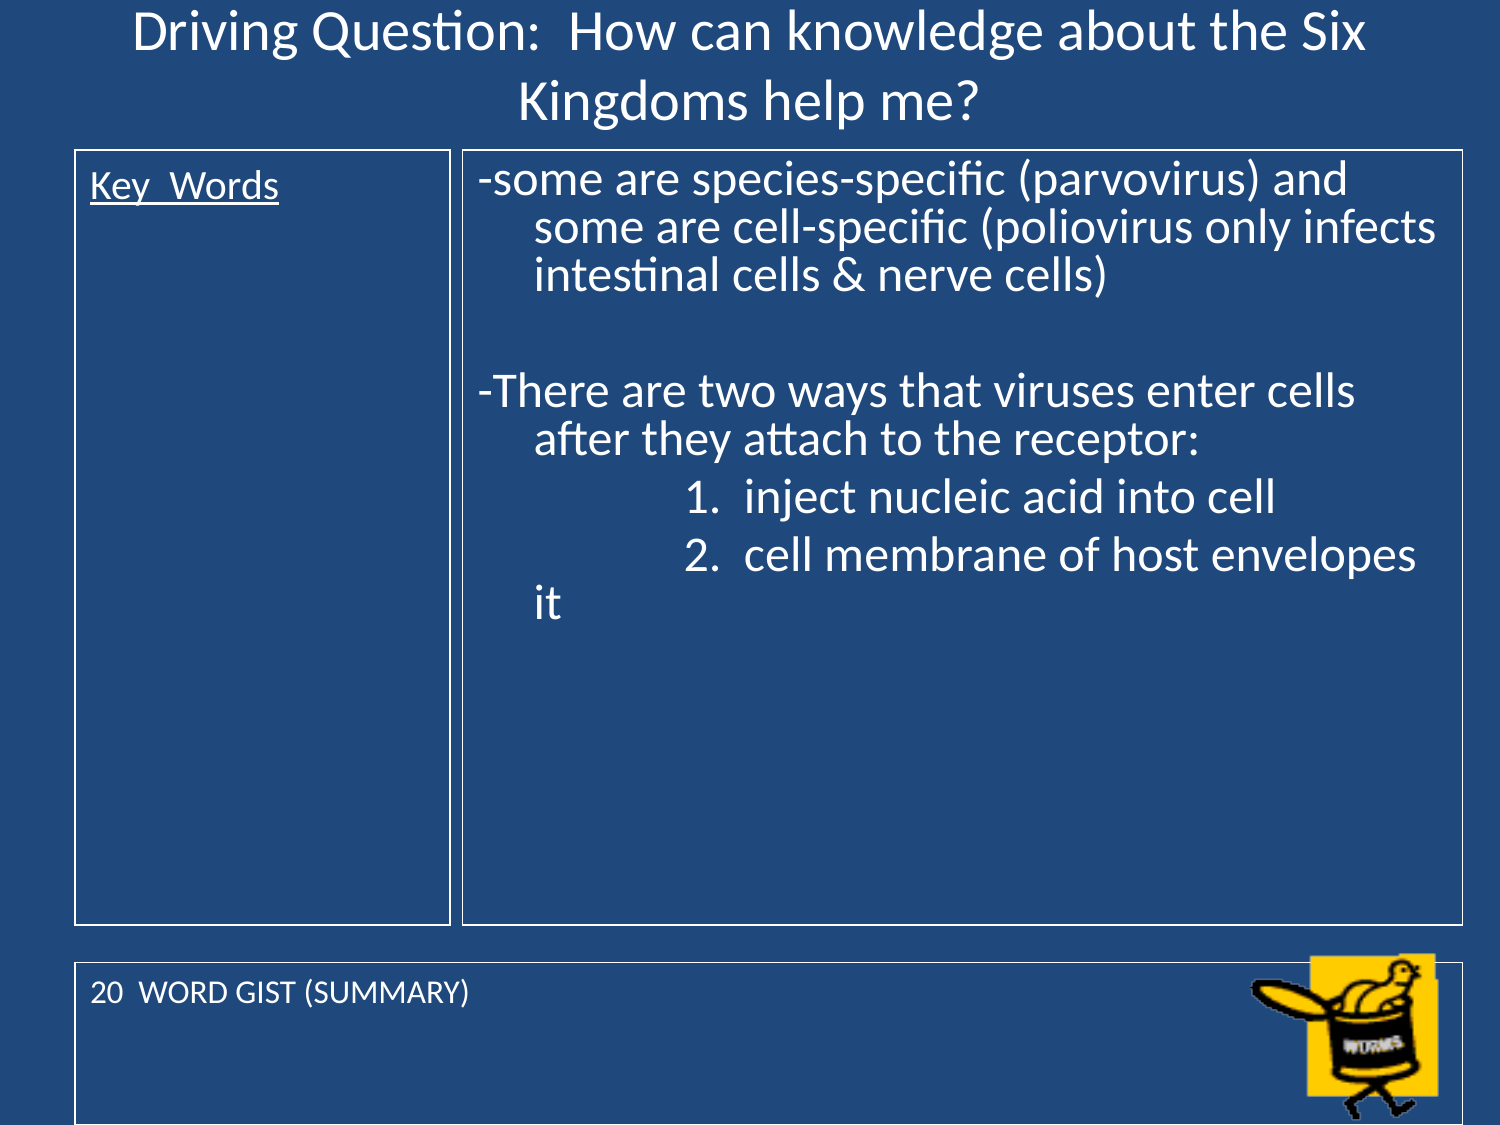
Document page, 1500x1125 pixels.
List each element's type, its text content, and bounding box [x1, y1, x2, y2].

list 20 WORD GIST (SUMMARY) [74, 962, 1244, 1125]
list 20 WORD GIST (SUMMARY) [1454, 962, 1463, 1125]
title Driving Question: How can knowledge about the Six Kingdoms help me? [74, 0, 1426, 126]
list Key Words [74, 149, 451, 926]
picture [1249, 924, 1451, 1125]
list -some are species-specific (parvovirus) and some are cell-specific (poliovirus only infects intestinal cells & nerve cells) -There are two ways that viruses enter cells after they attach to the receptor: 1. inject nucleic acid into cell 2. cell membrane of host envelopes it [462, 149, 1463, 926]
